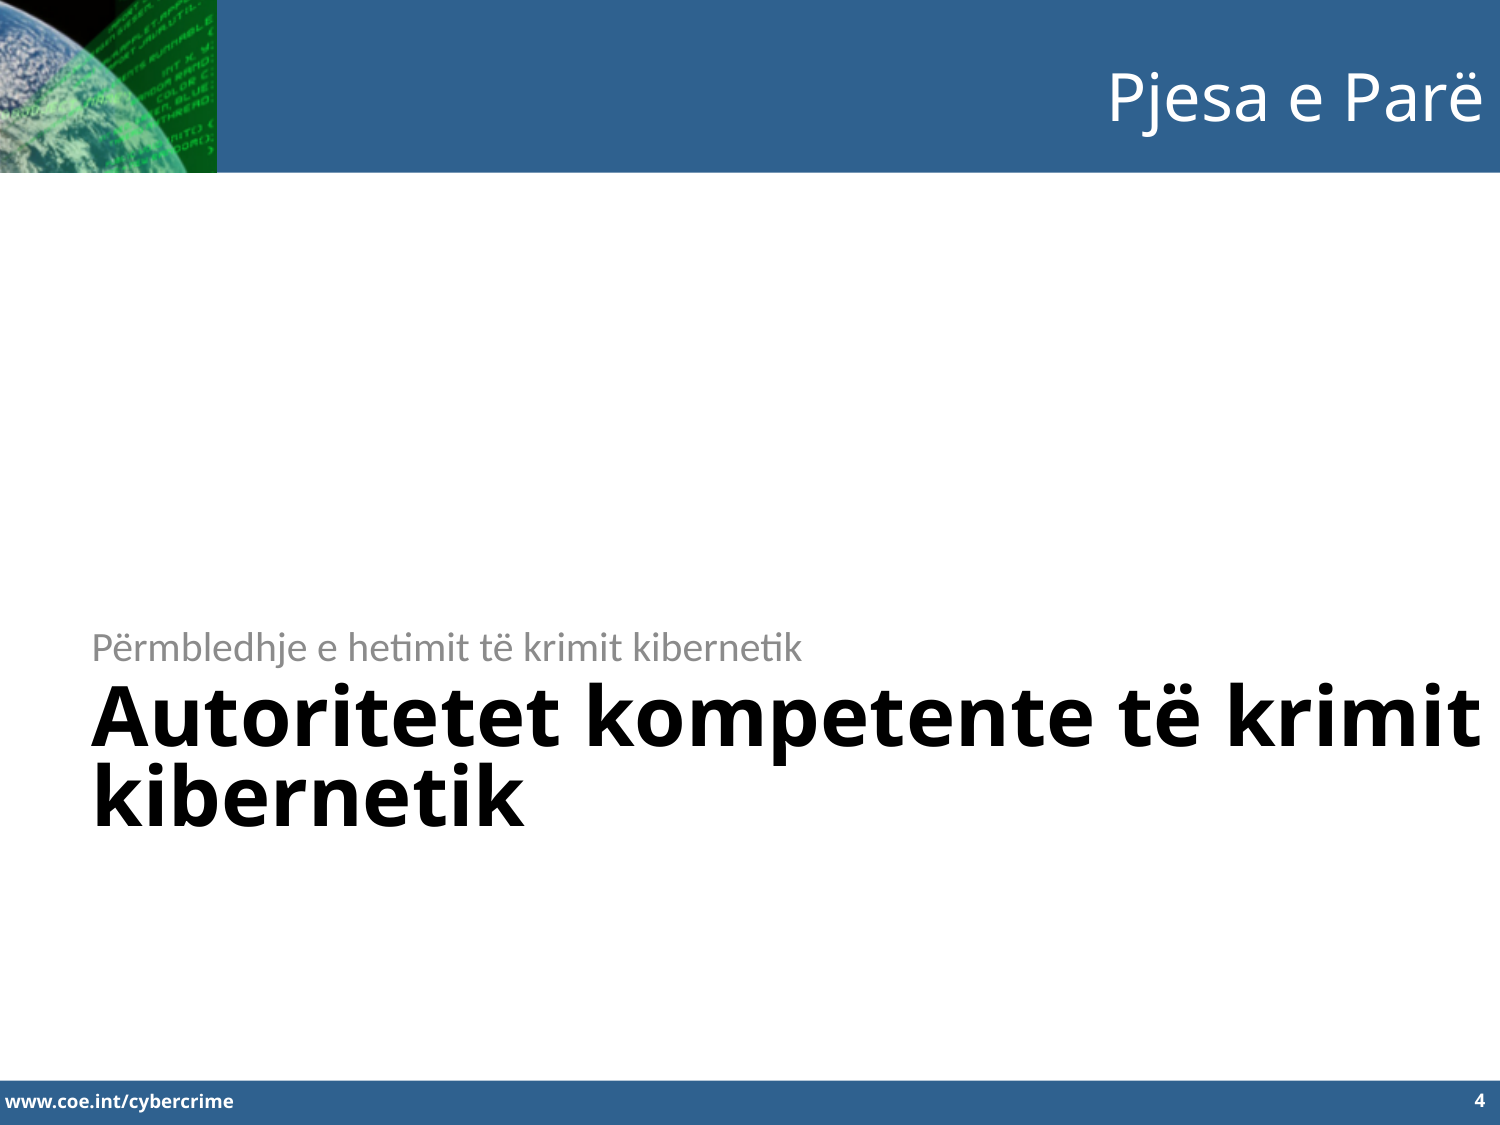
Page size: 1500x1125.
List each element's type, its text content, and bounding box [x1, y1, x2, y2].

text_box Përmbledhje e hetimit të krimit kibernetik [76, 617, 1352, 676]
text_box Pjesa e Parë [309, 18, 1500, 171]
slide_number 4 [1149, 1081, 1500, 1125]
text_box Autoritetet kompetente të krimit kibernetik [76, 675, 1500, 850]
picture [0, 1, 217, 173]
